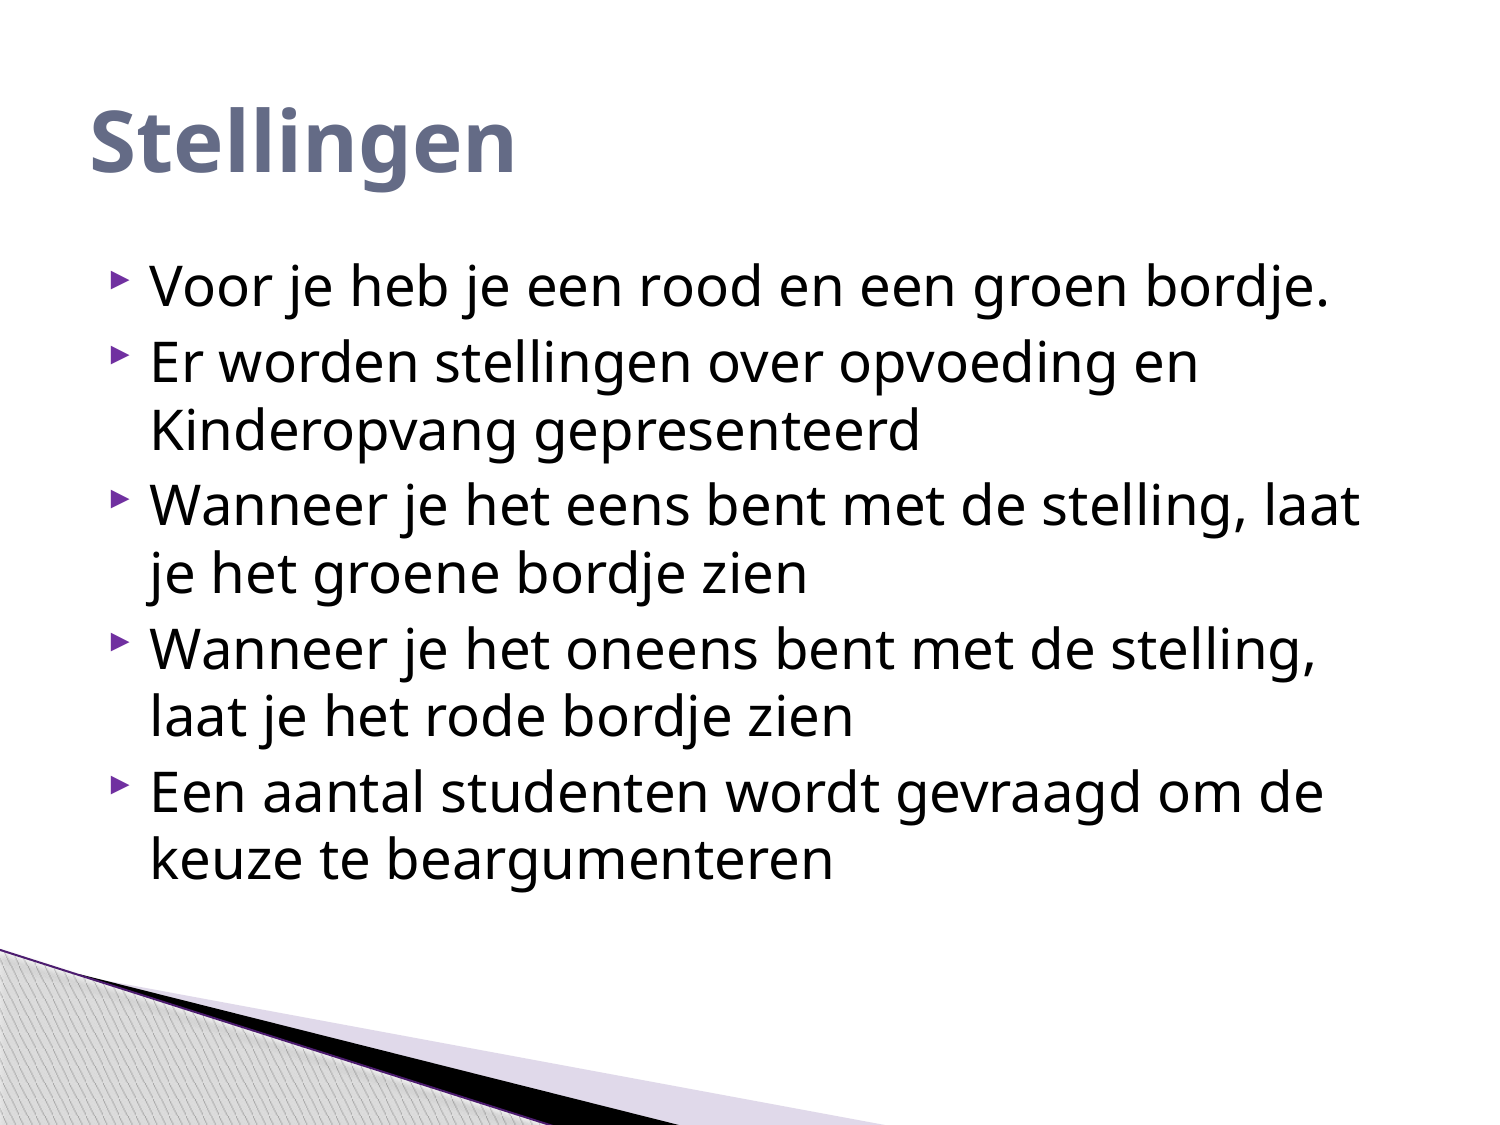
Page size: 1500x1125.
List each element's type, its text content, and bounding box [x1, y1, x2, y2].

title Stellingen [75, 45, 1425, 233]
list Voor je heb je een rood en een groen bordje. Er worden stellingen over opvoeding en Kinderopvang gepresenteerd Wanneer je het eens bent met de stelling, laat je het groene bordje zien Wanneer je het oneens bent met de stelling, laat je het rode bordje zien Een aantal studenten wordt gevraagd om de keuze te beargumenteren [75, 243, 1425, 986]
